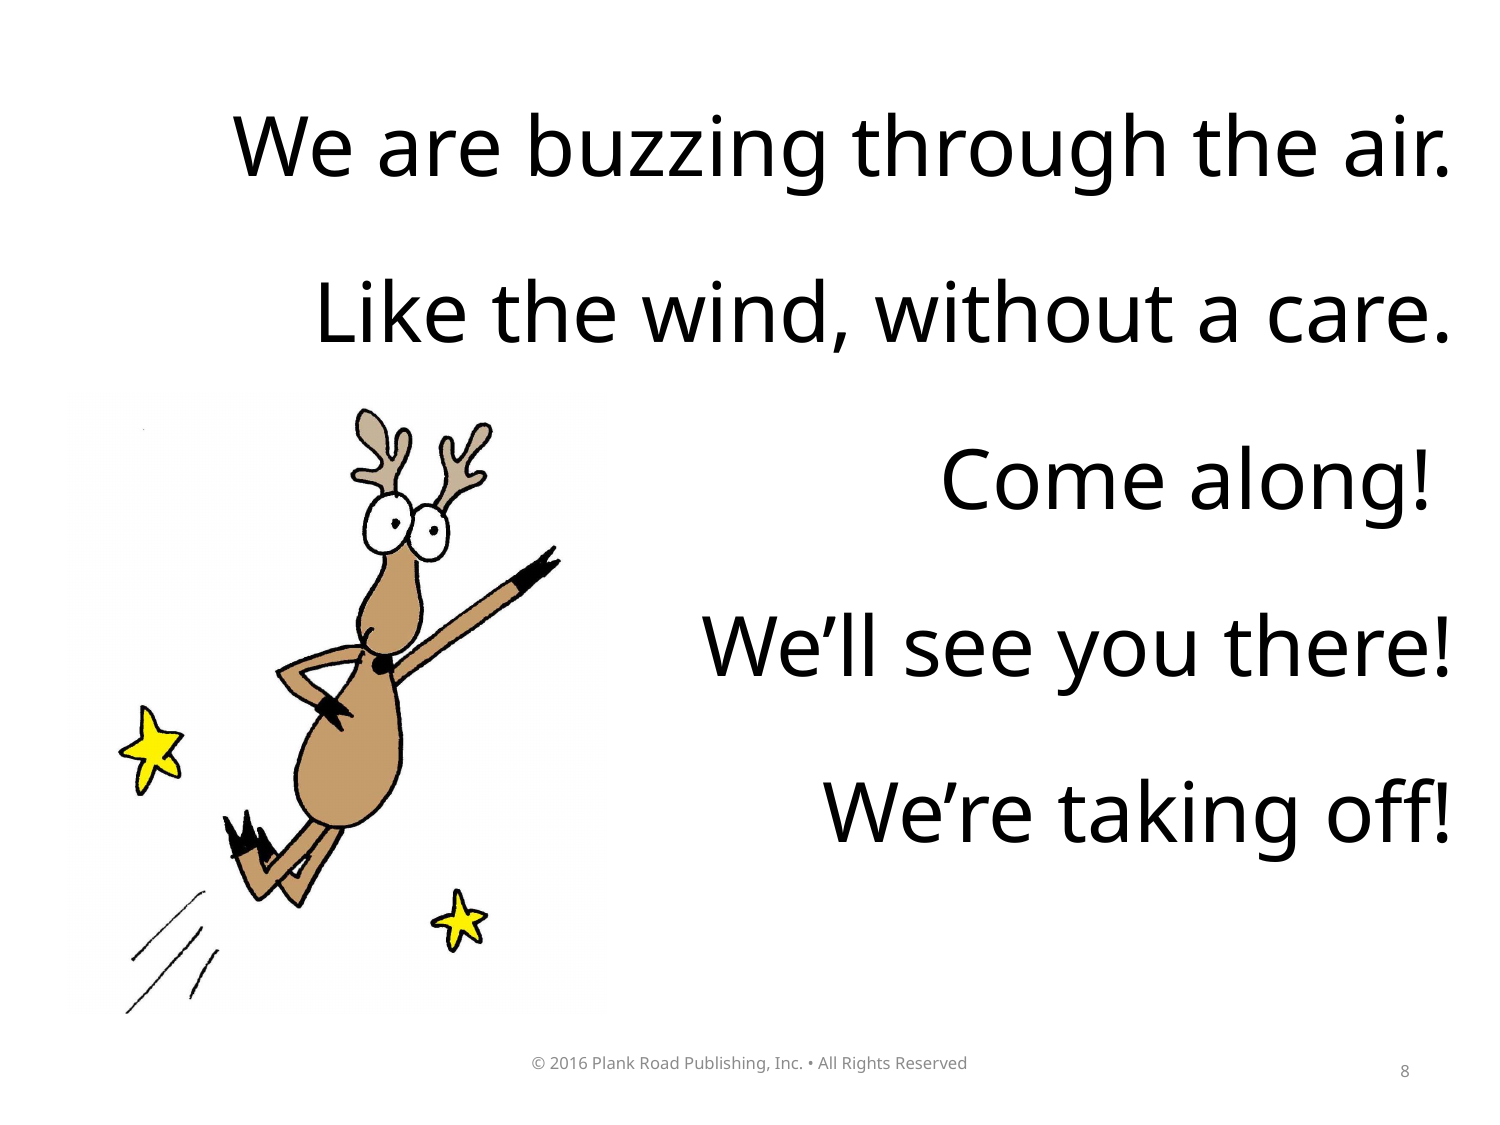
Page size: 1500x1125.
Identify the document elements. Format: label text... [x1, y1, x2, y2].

list We are buzzing through the air. Like the wind, without a care. Come along! We’ll see you there! We’re taking off! [12, 35, 1470, 1014]
picture [67, 390, 608, 1014]
slide_number 8 [1074, 1042, 1425, 1103]
